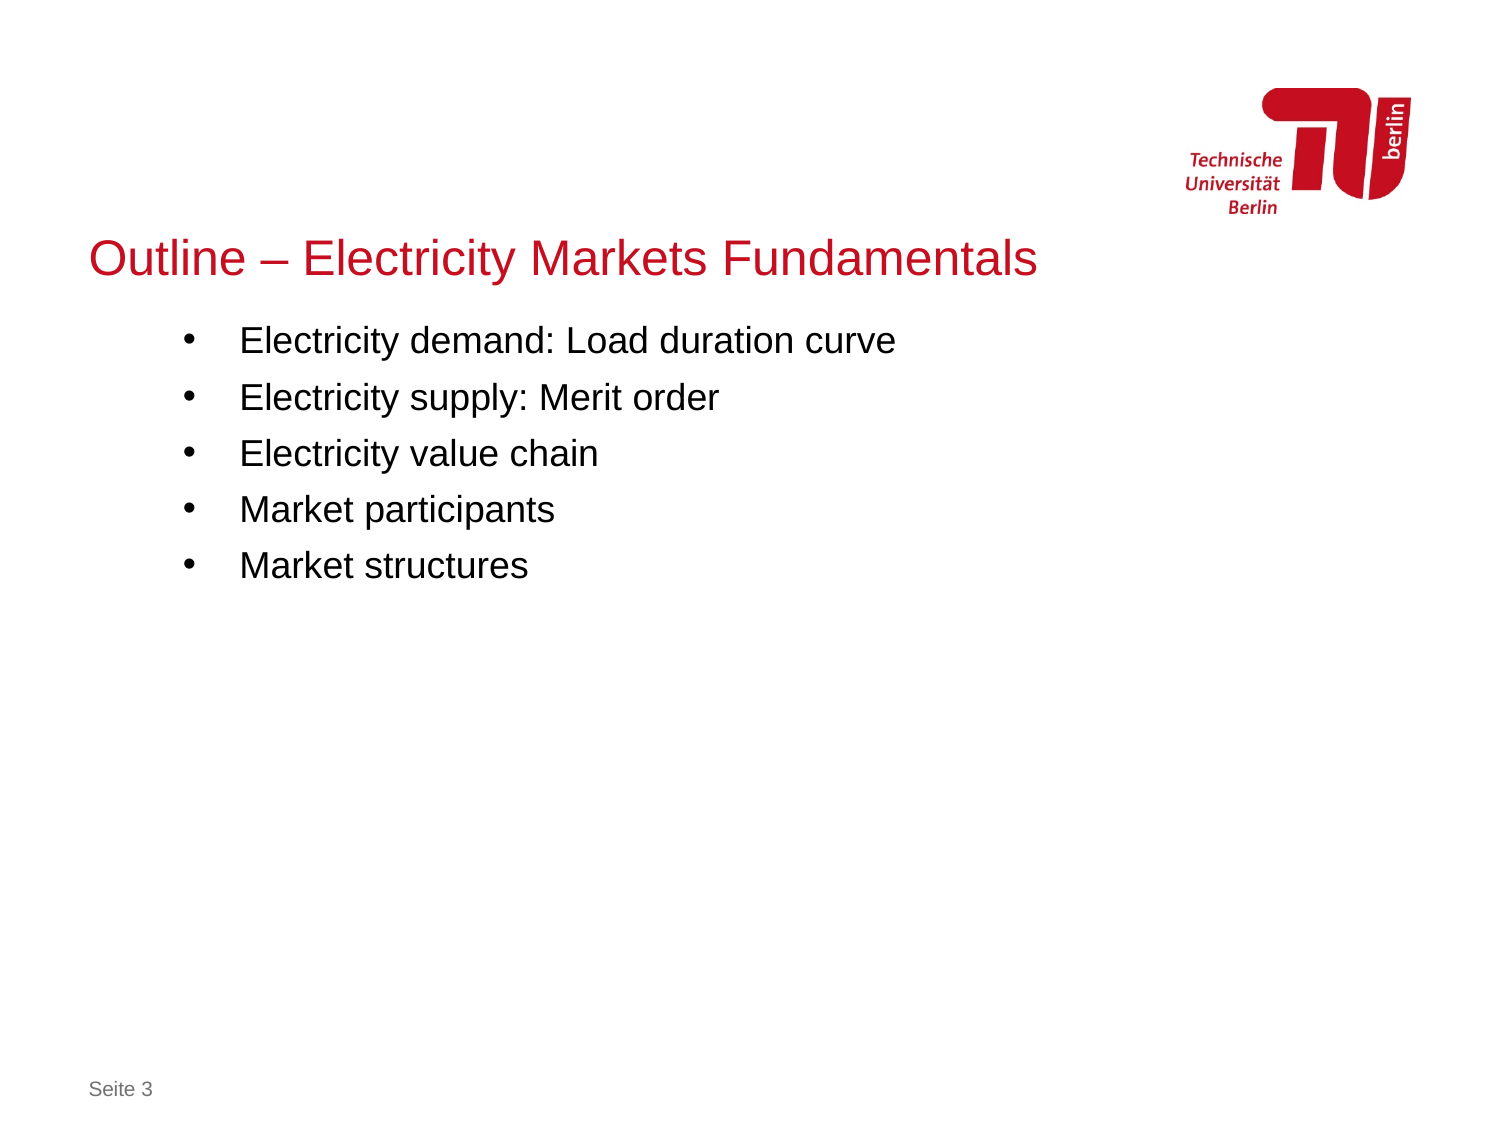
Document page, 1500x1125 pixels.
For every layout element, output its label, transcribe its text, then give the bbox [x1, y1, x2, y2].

slide_number Seite 3 [88, 1075, 1176, 1101]
picture [1186, 88, 1411, 214]
title Outline – Electricity Markets Fundamentals [88, 226, 1411, 286]
list Electricity demand: Load duration curve Electricity supply: Merit order Electricity value chain Market participants Market structures [183, 315, 1294, 983]
